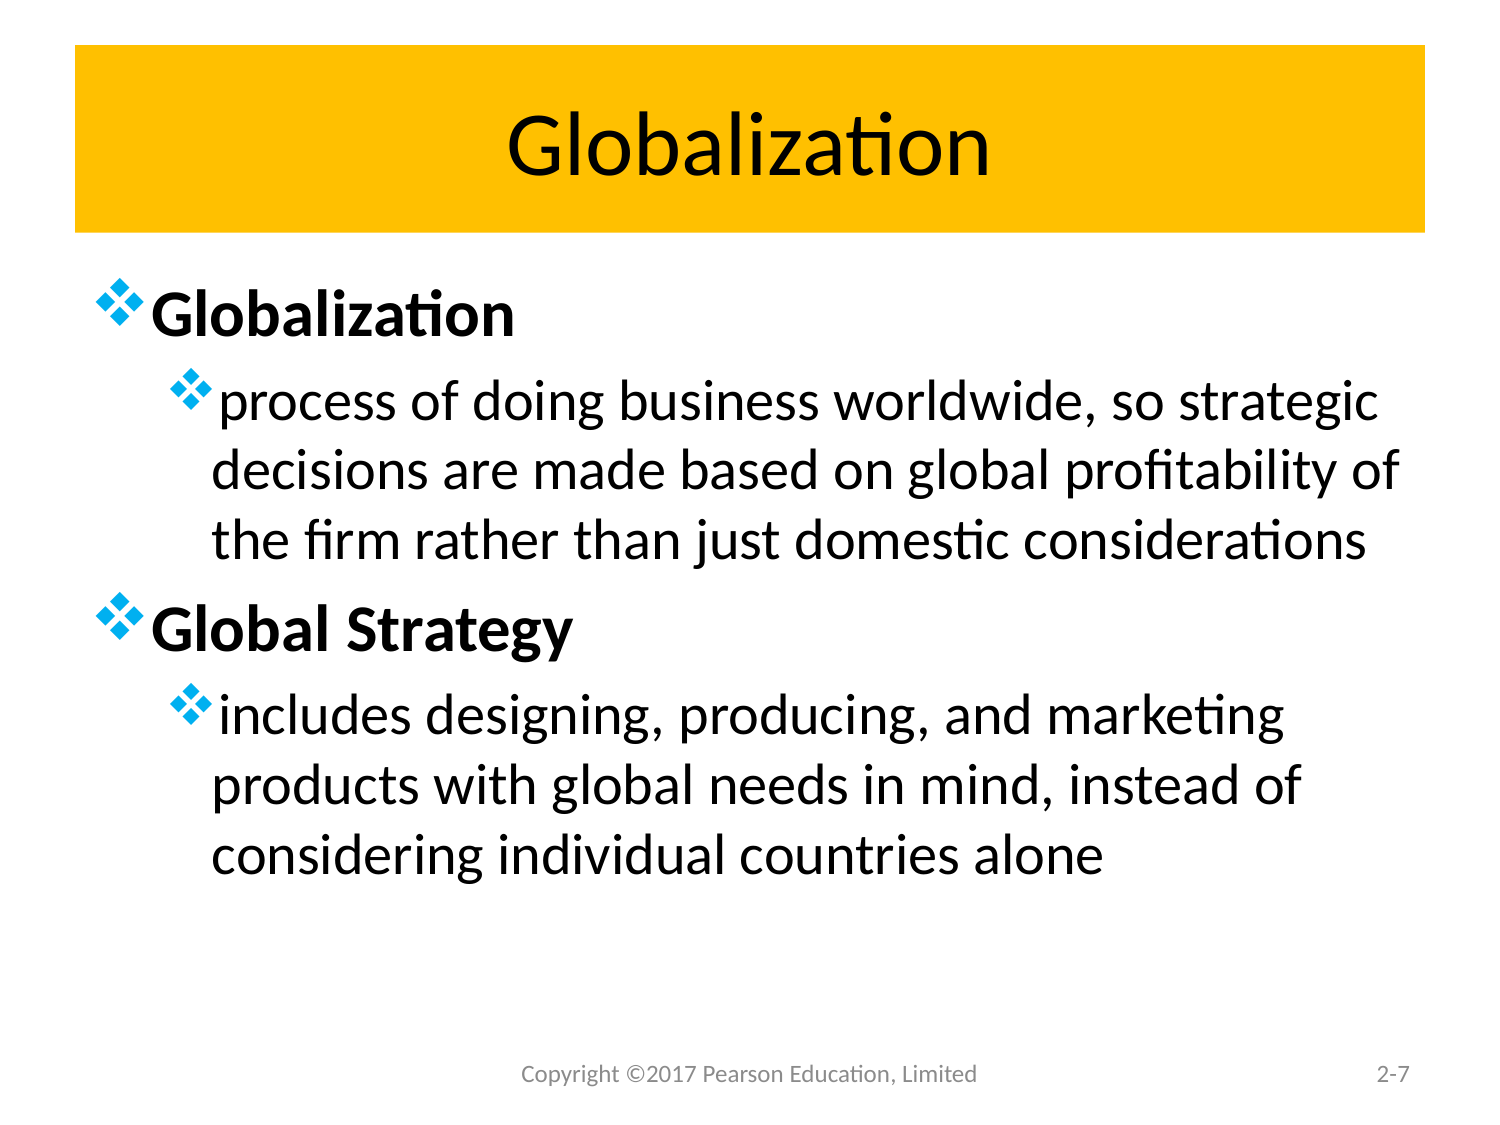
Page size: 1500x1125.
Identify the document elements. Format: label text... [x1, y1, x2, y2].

slide_number 2-7 [1074, 1042, 1425, 1103]
list Globalization process of doing business worldwide, so strategic decisions are made based on global profitability of the firm rather than just domestic considerations Global Strategy includes designing, producing, and marketing products with global needs in mind, instead of considering individual countries alone [75, 262, 1425, 1005]
title Globalization [75, 45, 1425, 233]
footer Copyright ©2017 Pearson Education, Limited [500, 1042, 1000, 1103]
